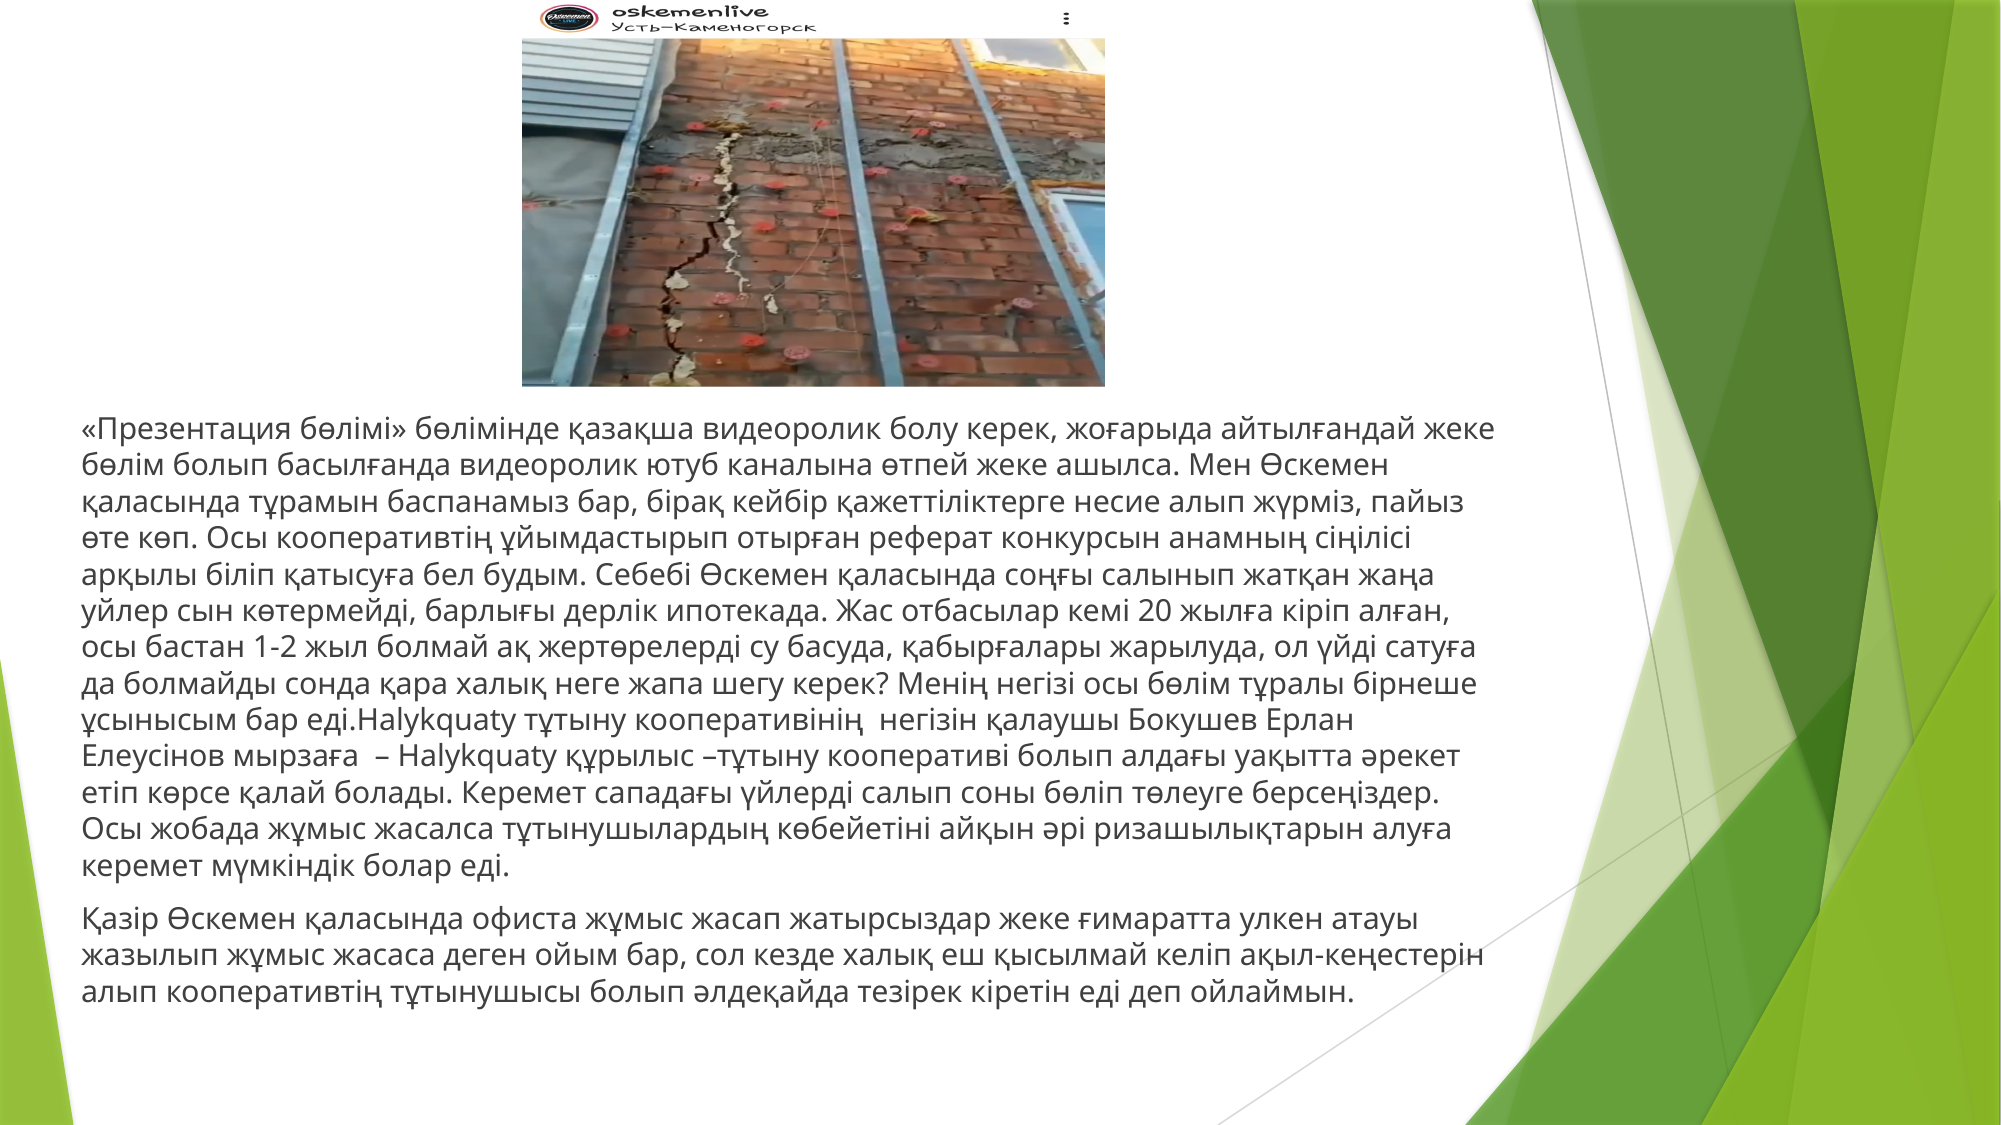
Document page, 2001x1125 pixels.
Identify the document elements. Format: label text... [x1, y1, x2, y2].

list «Презентация бөлімі» бөлімінде қазақша видеоролик болу керек, жоғарыда айтылғандай жеке бөлім болып басылғанда видеоролик ютуб каналына өтпей жеке ашылса. Мен Өскемен қаласында тұрамын баспанамыз бар, бірақ кейбір қажеттіліктерге несие алып жүрміз, пайыз өте көп. Осы кооперативтің ұйымдастырып отырған реферат конкурсын анамның сіңілісі арқылы біліп қатысуға бел будым. Себебі Өскемен қаласында соңғы салынып жатқан жаңа уйлер сын көтермейді, барлығы дерлік ипотекада. Жас отбасылар кемі 20 жылға кіріп алған, осы бастан 1-2 жыл болмай ақ жертөрелерді су басуда, қабырғалары жарылуда, ол үйді сатуға да болмайды сонда қара халық неге жапа шегу керек? Менің негізі осы бөлім тұралы бірнеше ұсынысым бар еді.Halykquaty тұтыну кооперативінің негізін қалаушы Бокушев Ерлан Елеусінов мырзаға – Halykquaty құрылыс –тұтыну кооперативі болып алдағы уақытта әрекет етіп көрсе қалай болады. Керемет сападағы үйлерді салып соны бөліп төлеуге берсеңіздер. Осы жобада жұмыс жасалса тұтынушылардың көбейетіні айқын әрі ризашылықтарын алуға керемет мүмкіндік болар еді. Қазір Өскемен қаласында офиста жұмыс жасап жатырсыздар жеке ғимаратта улкен атауы жазылып жұмыс жасаса деген ойым бар, сол кезде халық еш қысылмай келіп ақыл-кеңестерін алып кооперативтің тұтынушысы болып әлдеқайда тезірек кіретін еді деп ойлаймын. [66, 401, 1522, 1050]
picture [521, 0, 1106, 390]
